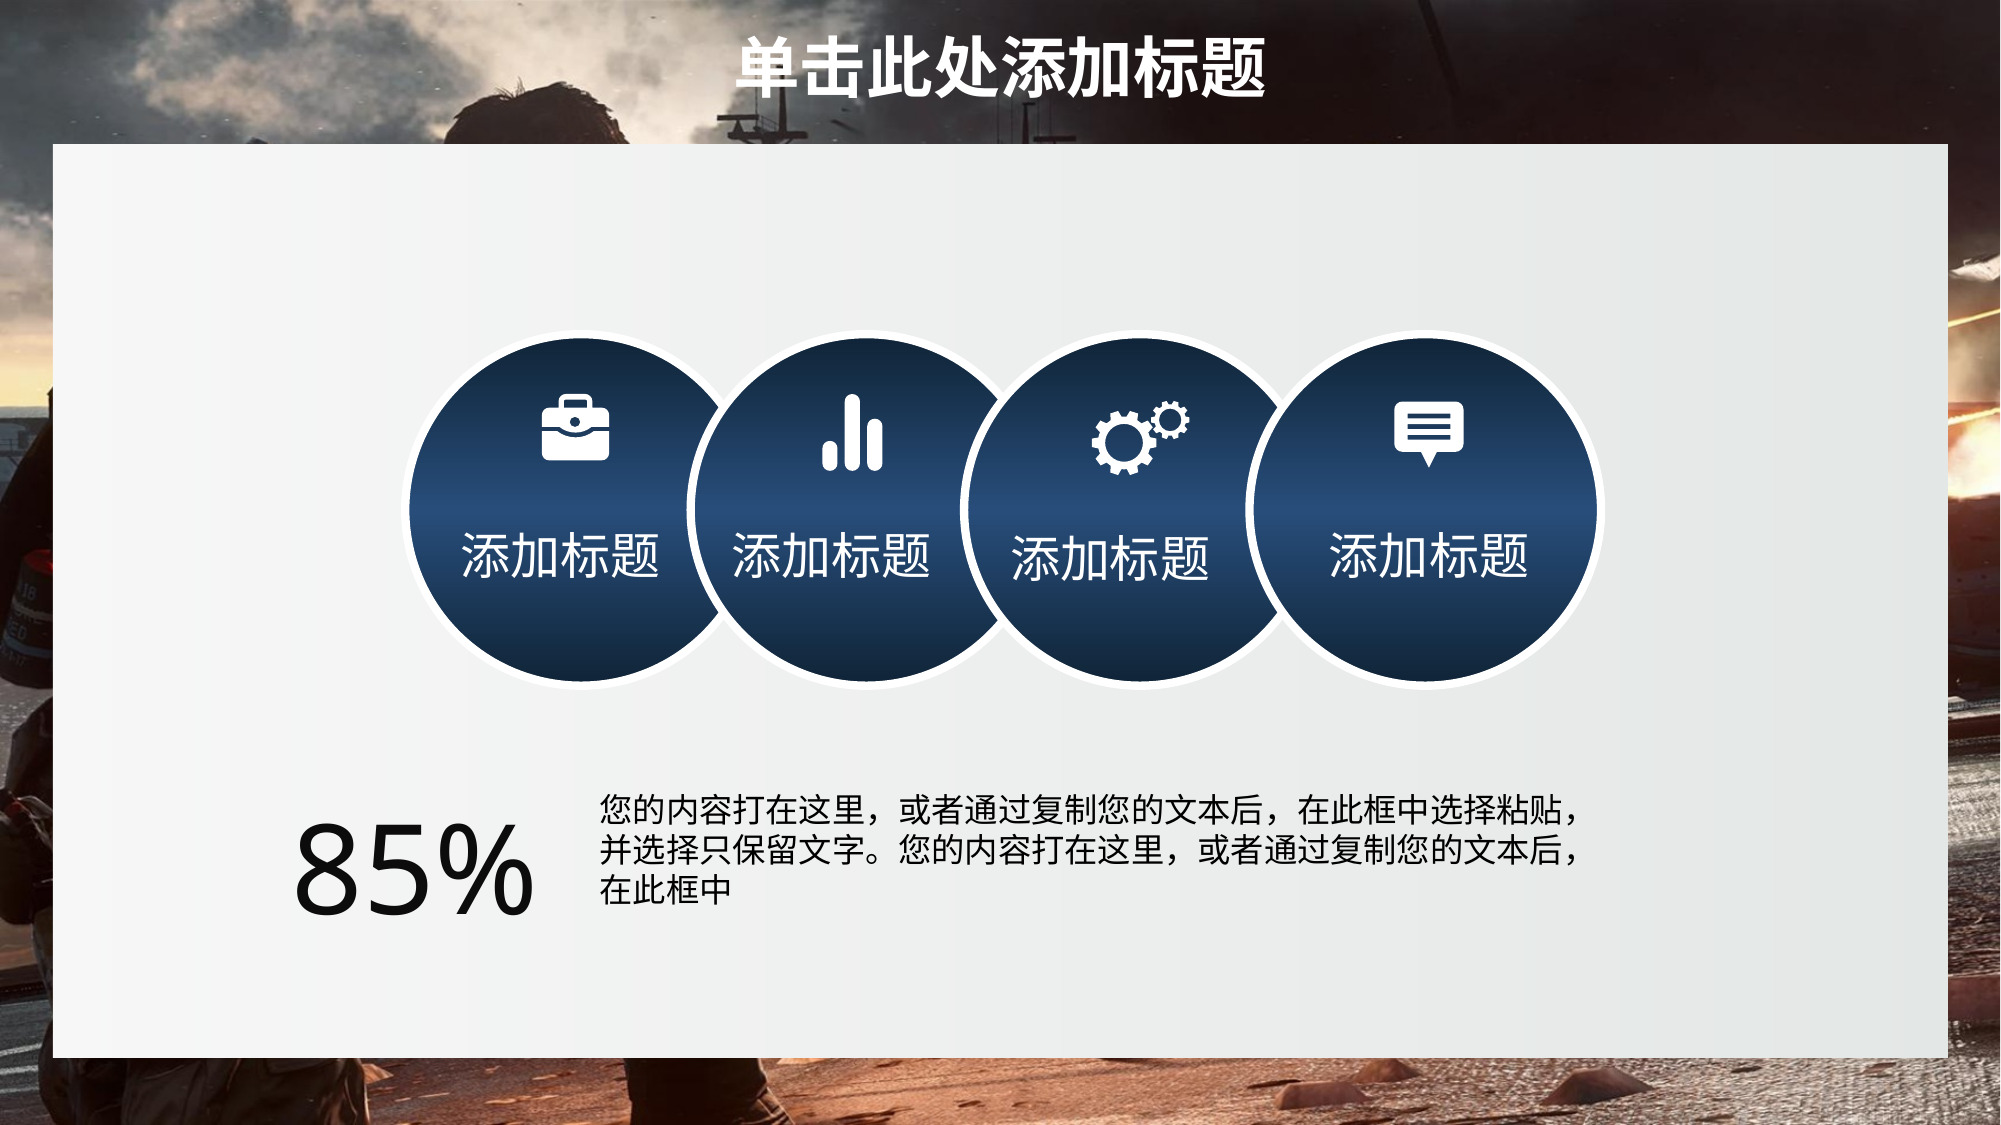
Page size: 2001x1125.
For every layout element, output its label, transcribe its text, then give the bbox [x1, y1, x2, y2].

text_box 85% [276, 781, 554, 947]
picture [0, 0, 2001, 1125]
text_box [690, 334, 1003, 686]
text_box [405, 334, 724, 686]
text_box 您的内容打在这里，或者通过复制您的文本后，在此框中选择粘贴，并选择只保留文字。您的内容打在这里，或者通过复制您的文本后，在此框中 [584, 781, 1579, 917]
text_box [541, 393, 610, 461]
text_box [964, 334, 1282, 686]
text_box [1394, 401, 1464, 468]
text_box 添加标题 [445, 516, 676, 592]
text_box [52, 144, 1948, 1058]
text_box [1091, 400, 1190, 475]
text_box [1249, 334, 1602, 686]
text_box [822, 393, 883, 471]
text_box 添加标题 [717, 516, 947, 592]
text_box 添加标题 [1314, 516, 1544, 592]
text_box 单击此处添加标题 [718, 18, 1283, 114]
text_box 添加标题 [995, 519, 1225, 595]
